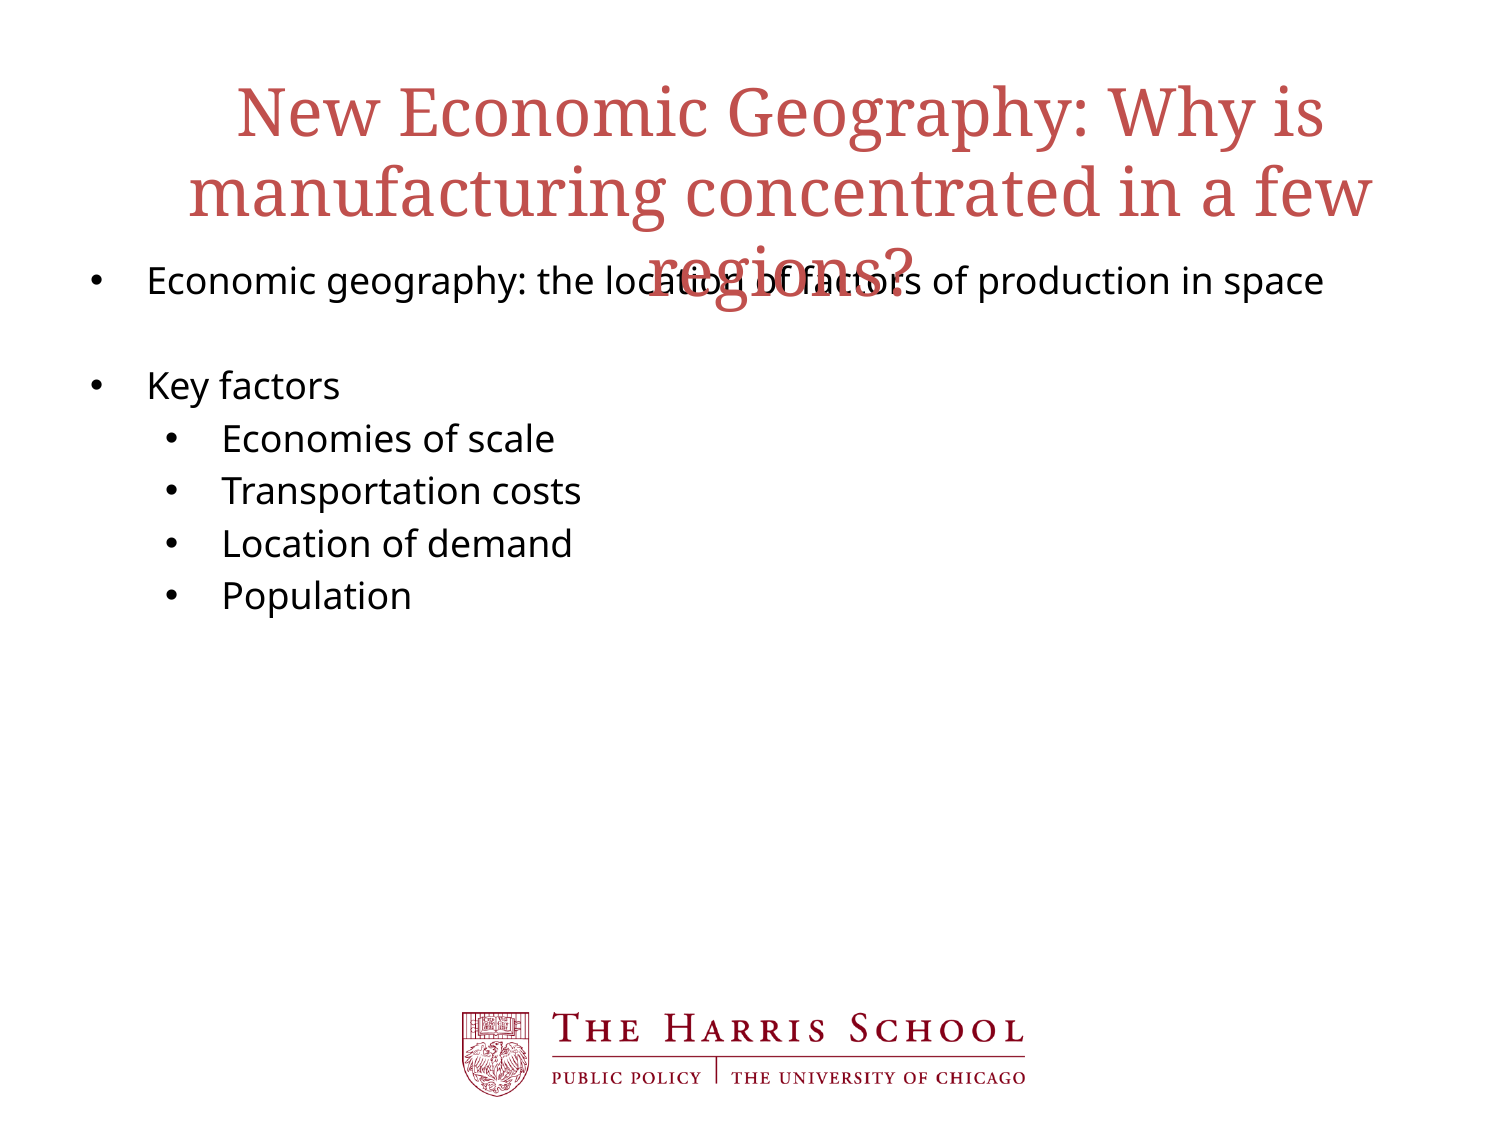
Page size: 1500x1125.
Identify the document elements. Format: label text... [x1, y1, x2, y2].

text_box New Economic Geography: Why is manufacturing concentrated in a few regions? [112, 62, 1450, 318]
picture [462, 1012, 1026, 1097]
text_box Economic geography: the location of factors of production in space Key factors Economies of scale Transportation costs Location of demand Population [74, 249, 1425, 1055]
